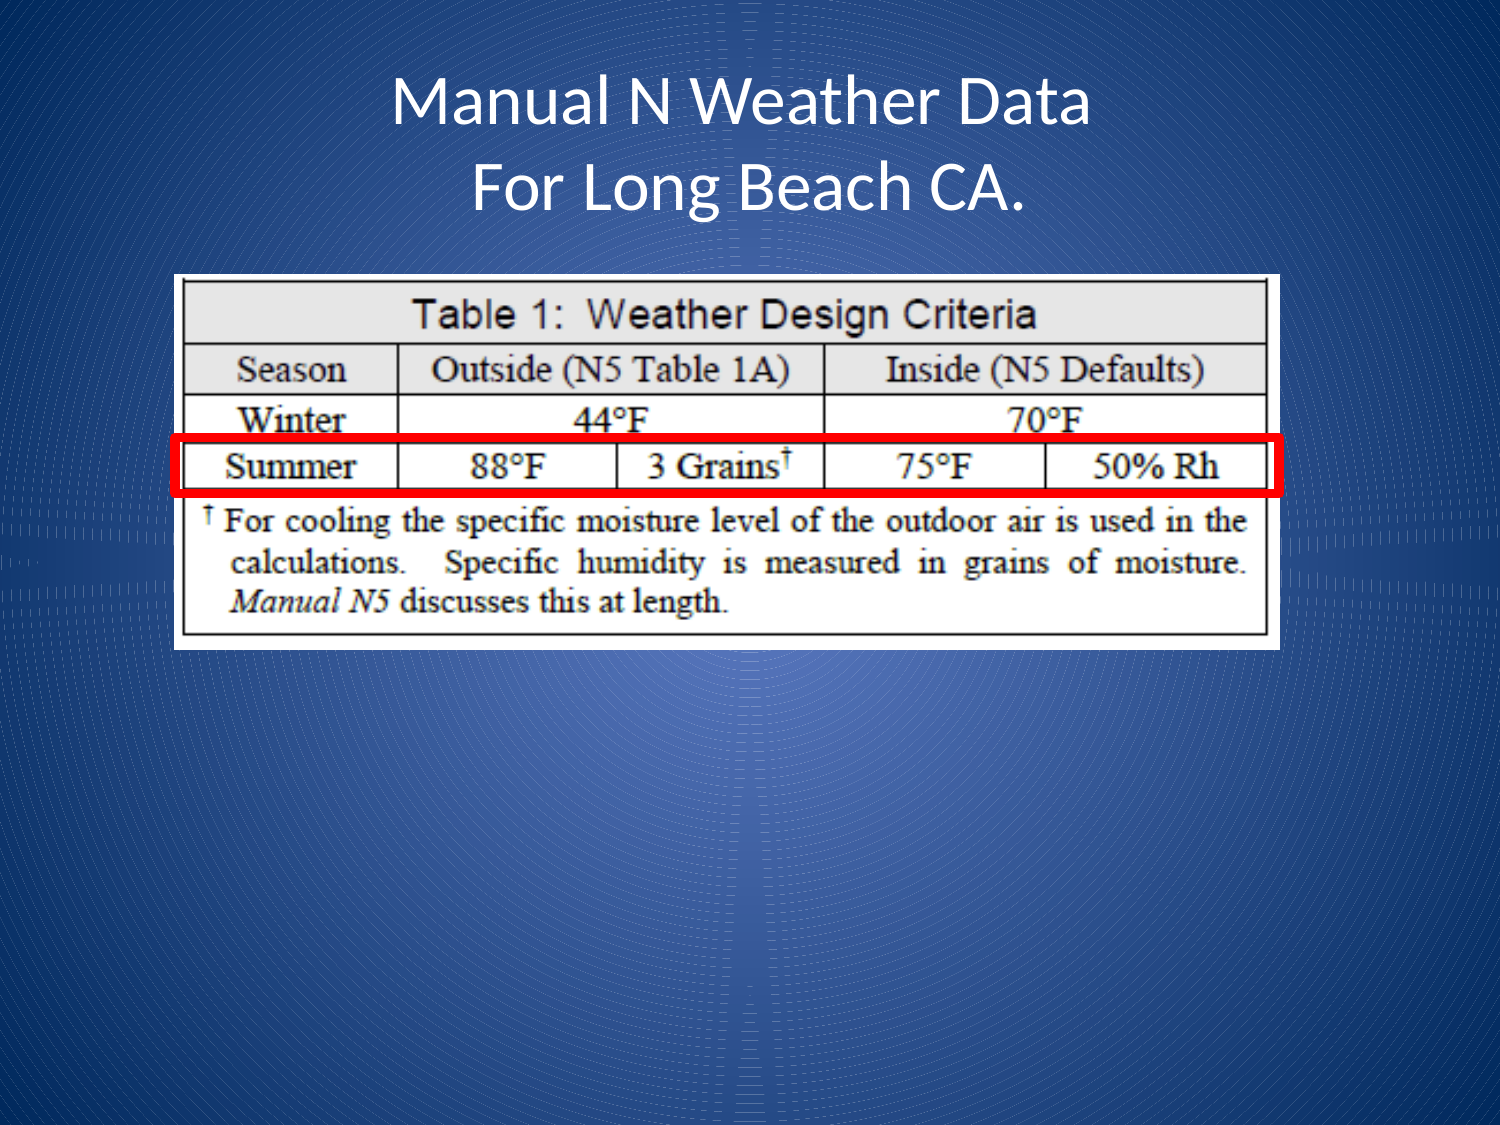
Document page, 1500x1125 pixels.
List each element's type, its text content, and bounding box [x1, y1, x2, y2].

title Manual N Weather Data For Long Beach CA. [75, 45, 1425, 233]
picture [174, 274, 1280, 651]
